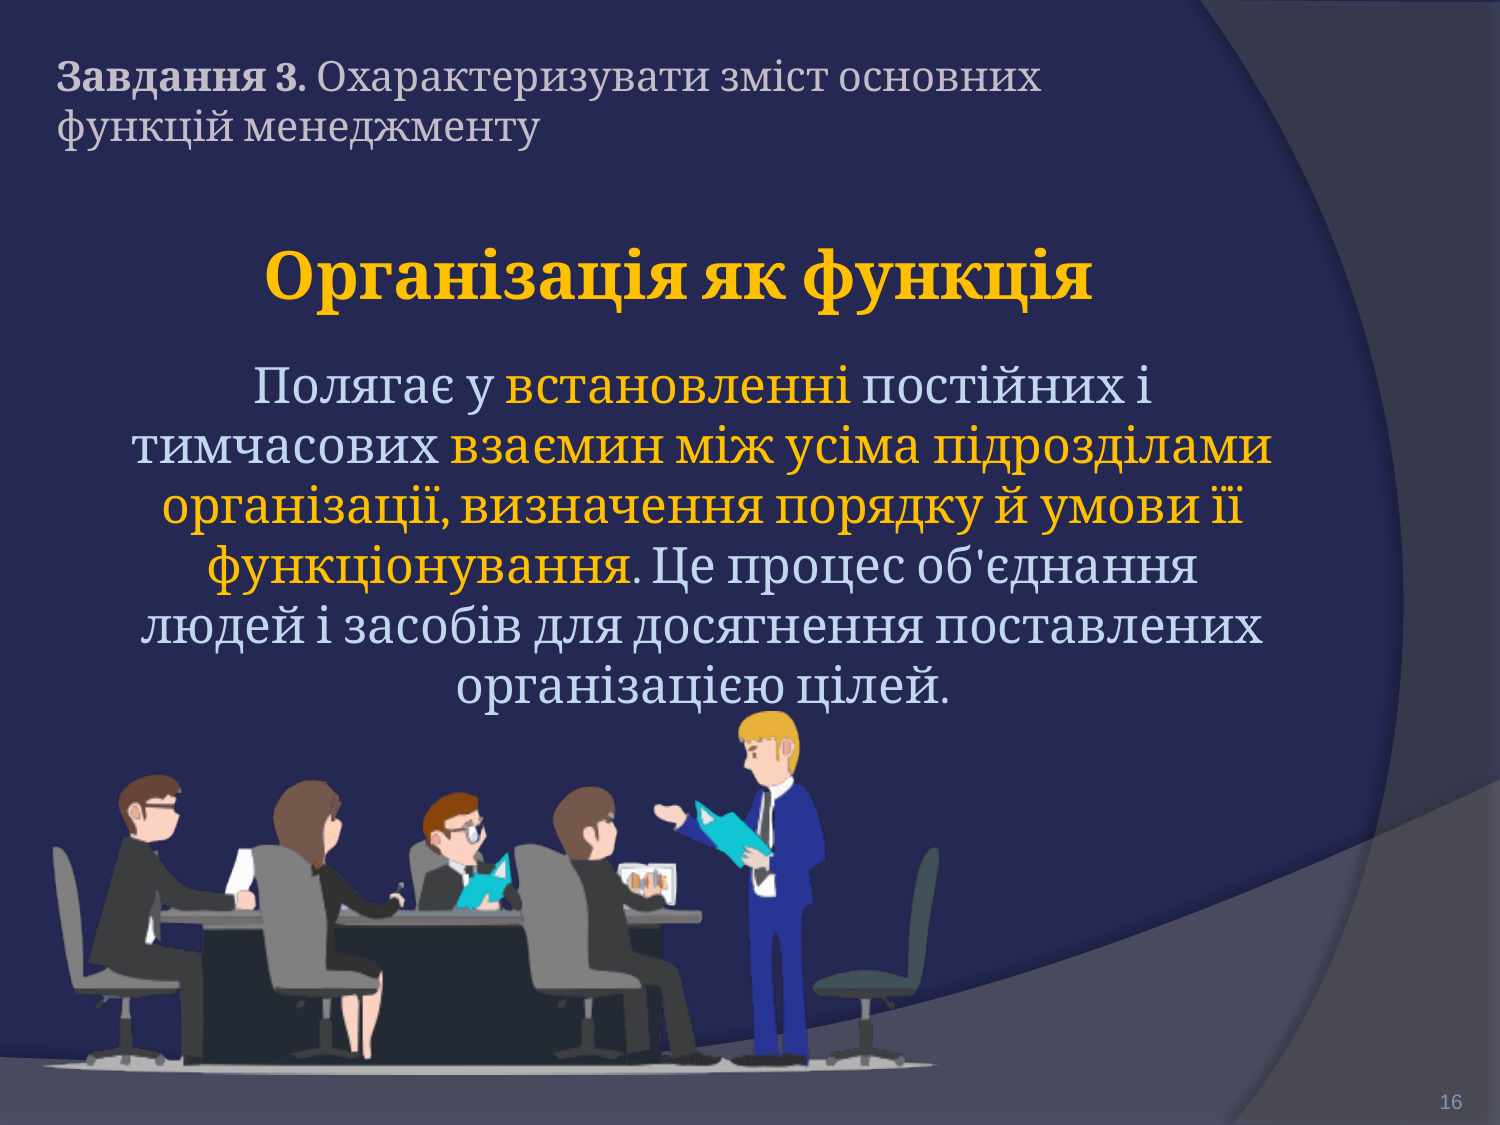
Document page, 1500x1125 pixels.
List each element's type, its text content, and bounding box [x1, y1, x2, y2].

text_box Організація як функція [177, 225, 1182, 320]
text_box Завдання 3. Охарактеризувати зміст основних функцій менеджменту [41, 42, 1214, 158]
slide_number 16 [1337, 1053, 1463, 1114]
picture [40, 711, 940, 1076]
text_box Полягає у встановленні постійних і тимчасових взаємин між усіма підрозділами організації, визначення порядку й умови її функціонування. Це процес об'єднання людей і засобів для досягнення поставлених організацією цілей. [112, 346, 1294, 721]
